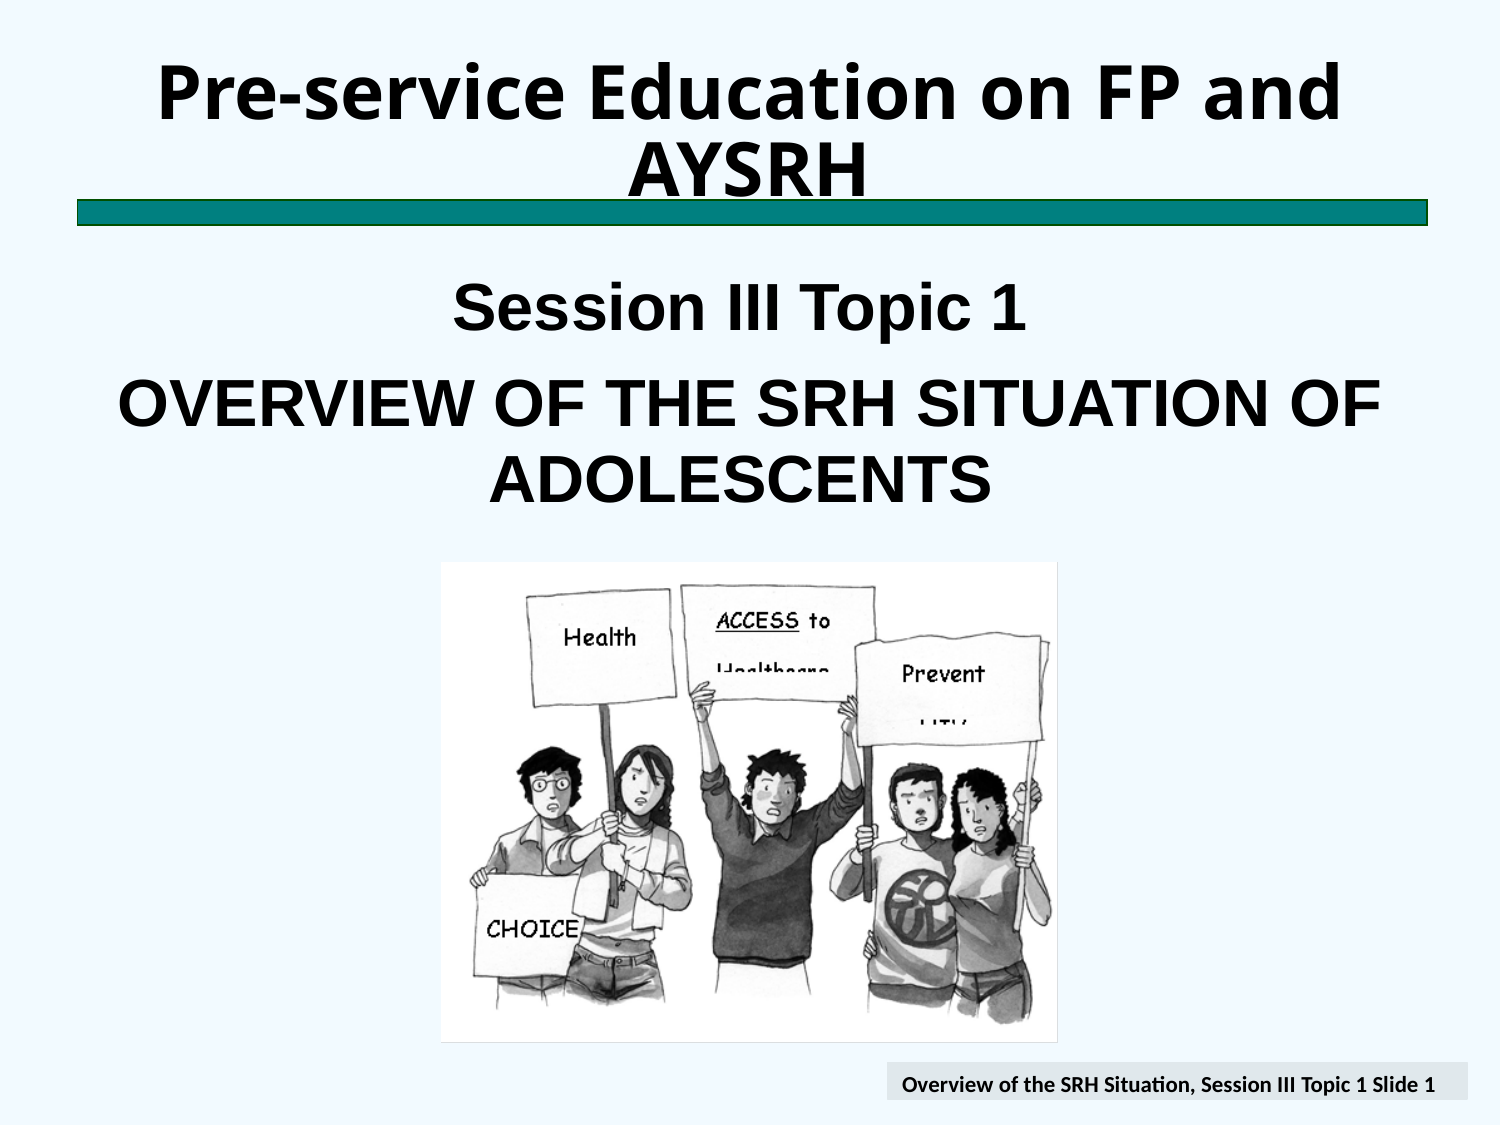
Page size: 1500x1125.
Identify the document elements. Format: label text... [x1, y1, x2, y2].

list Session III Topic 1 Overview of the SRH Situation of Adolescents [75, 262, 1425, 1005]
title Pre-service Education on FP and AYSRH [75, 41, 1425, 229]
picture [441, 562, 1059, 1044]
text_box Overview of the SRH Situation, Session III Topic 1 Slide 1 [887, 1062, 1467, 1099]
